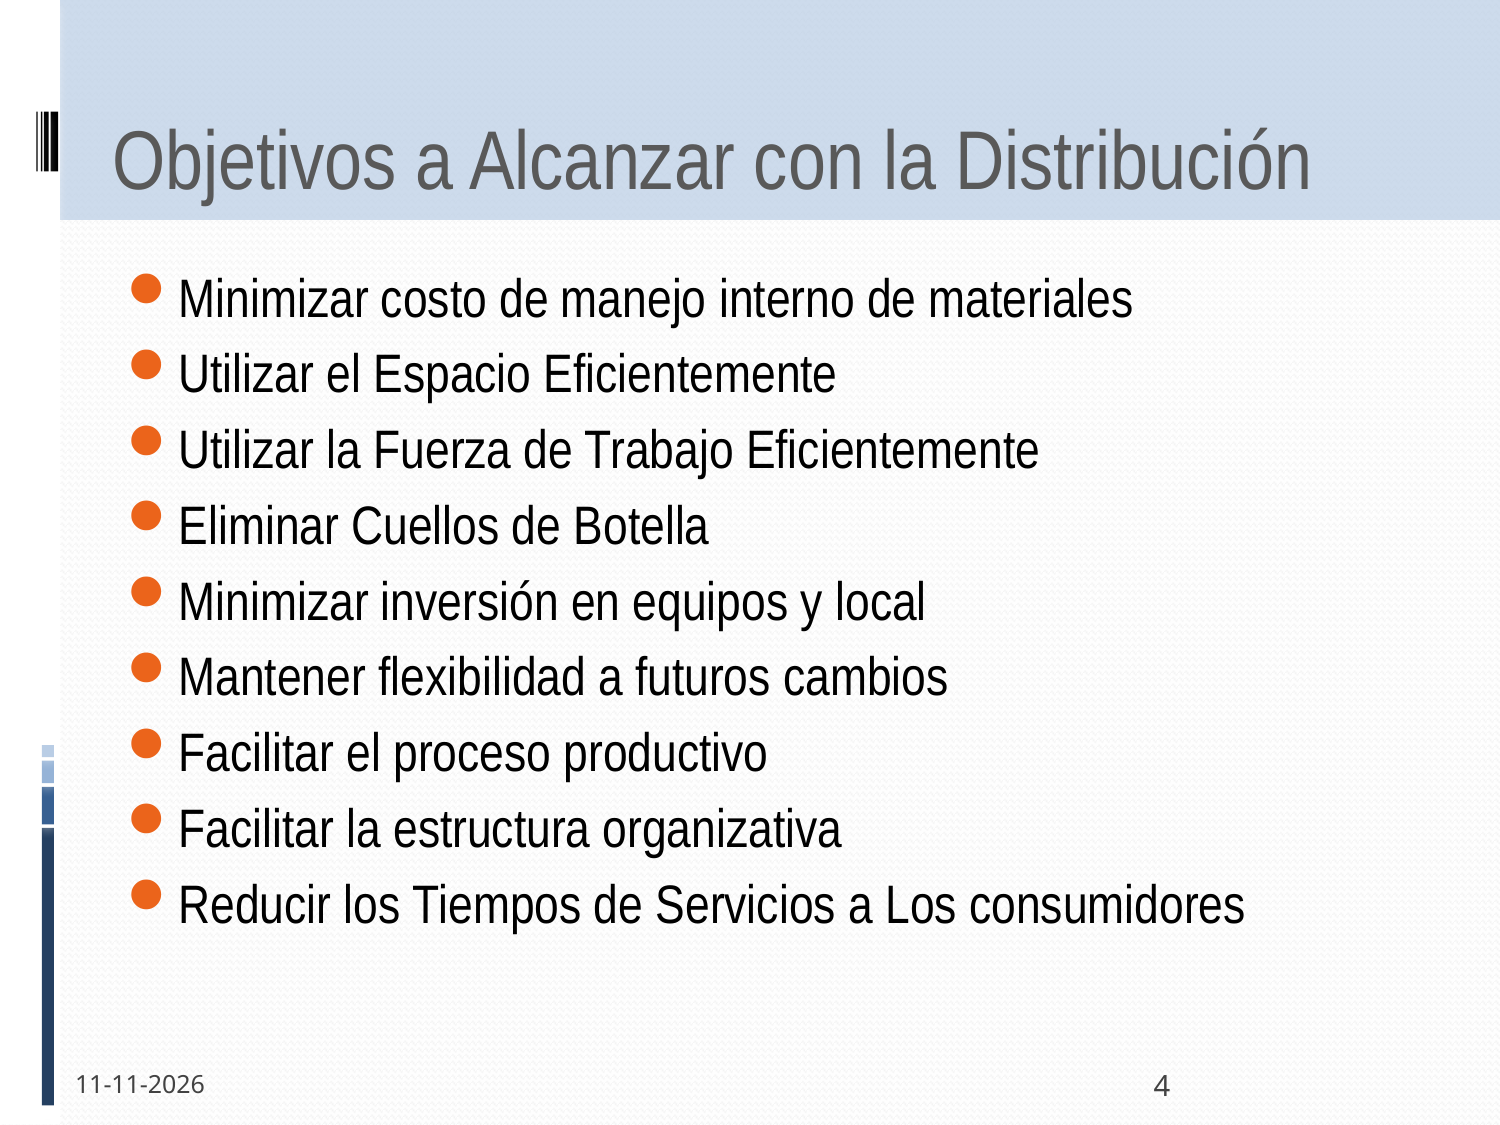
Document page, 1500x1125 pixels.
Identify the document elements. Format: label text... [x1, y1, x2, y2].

title Objetivos a Alcanzar con la Distribución [111, 18, 1436, 207]
slide_number 4 [1045, 1046, 1171, 1107]
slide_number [75, 1042, 243, 1103]
list Minimizar costo de manejo interno de materiales Utilizar el Espacio Eficientemente Utilizar la Fuerza de Trabajo Eficientemente Eliminar Cuellos de Botella Minimizar inversión en equipos y local Mantener flexibilidad a futuros cambios Facilitar el proceso productivo Facilitar la estructura organizativa Reducir los Tiempos de Servicios a Los consumidores [111, 255, 1436, 1038]
